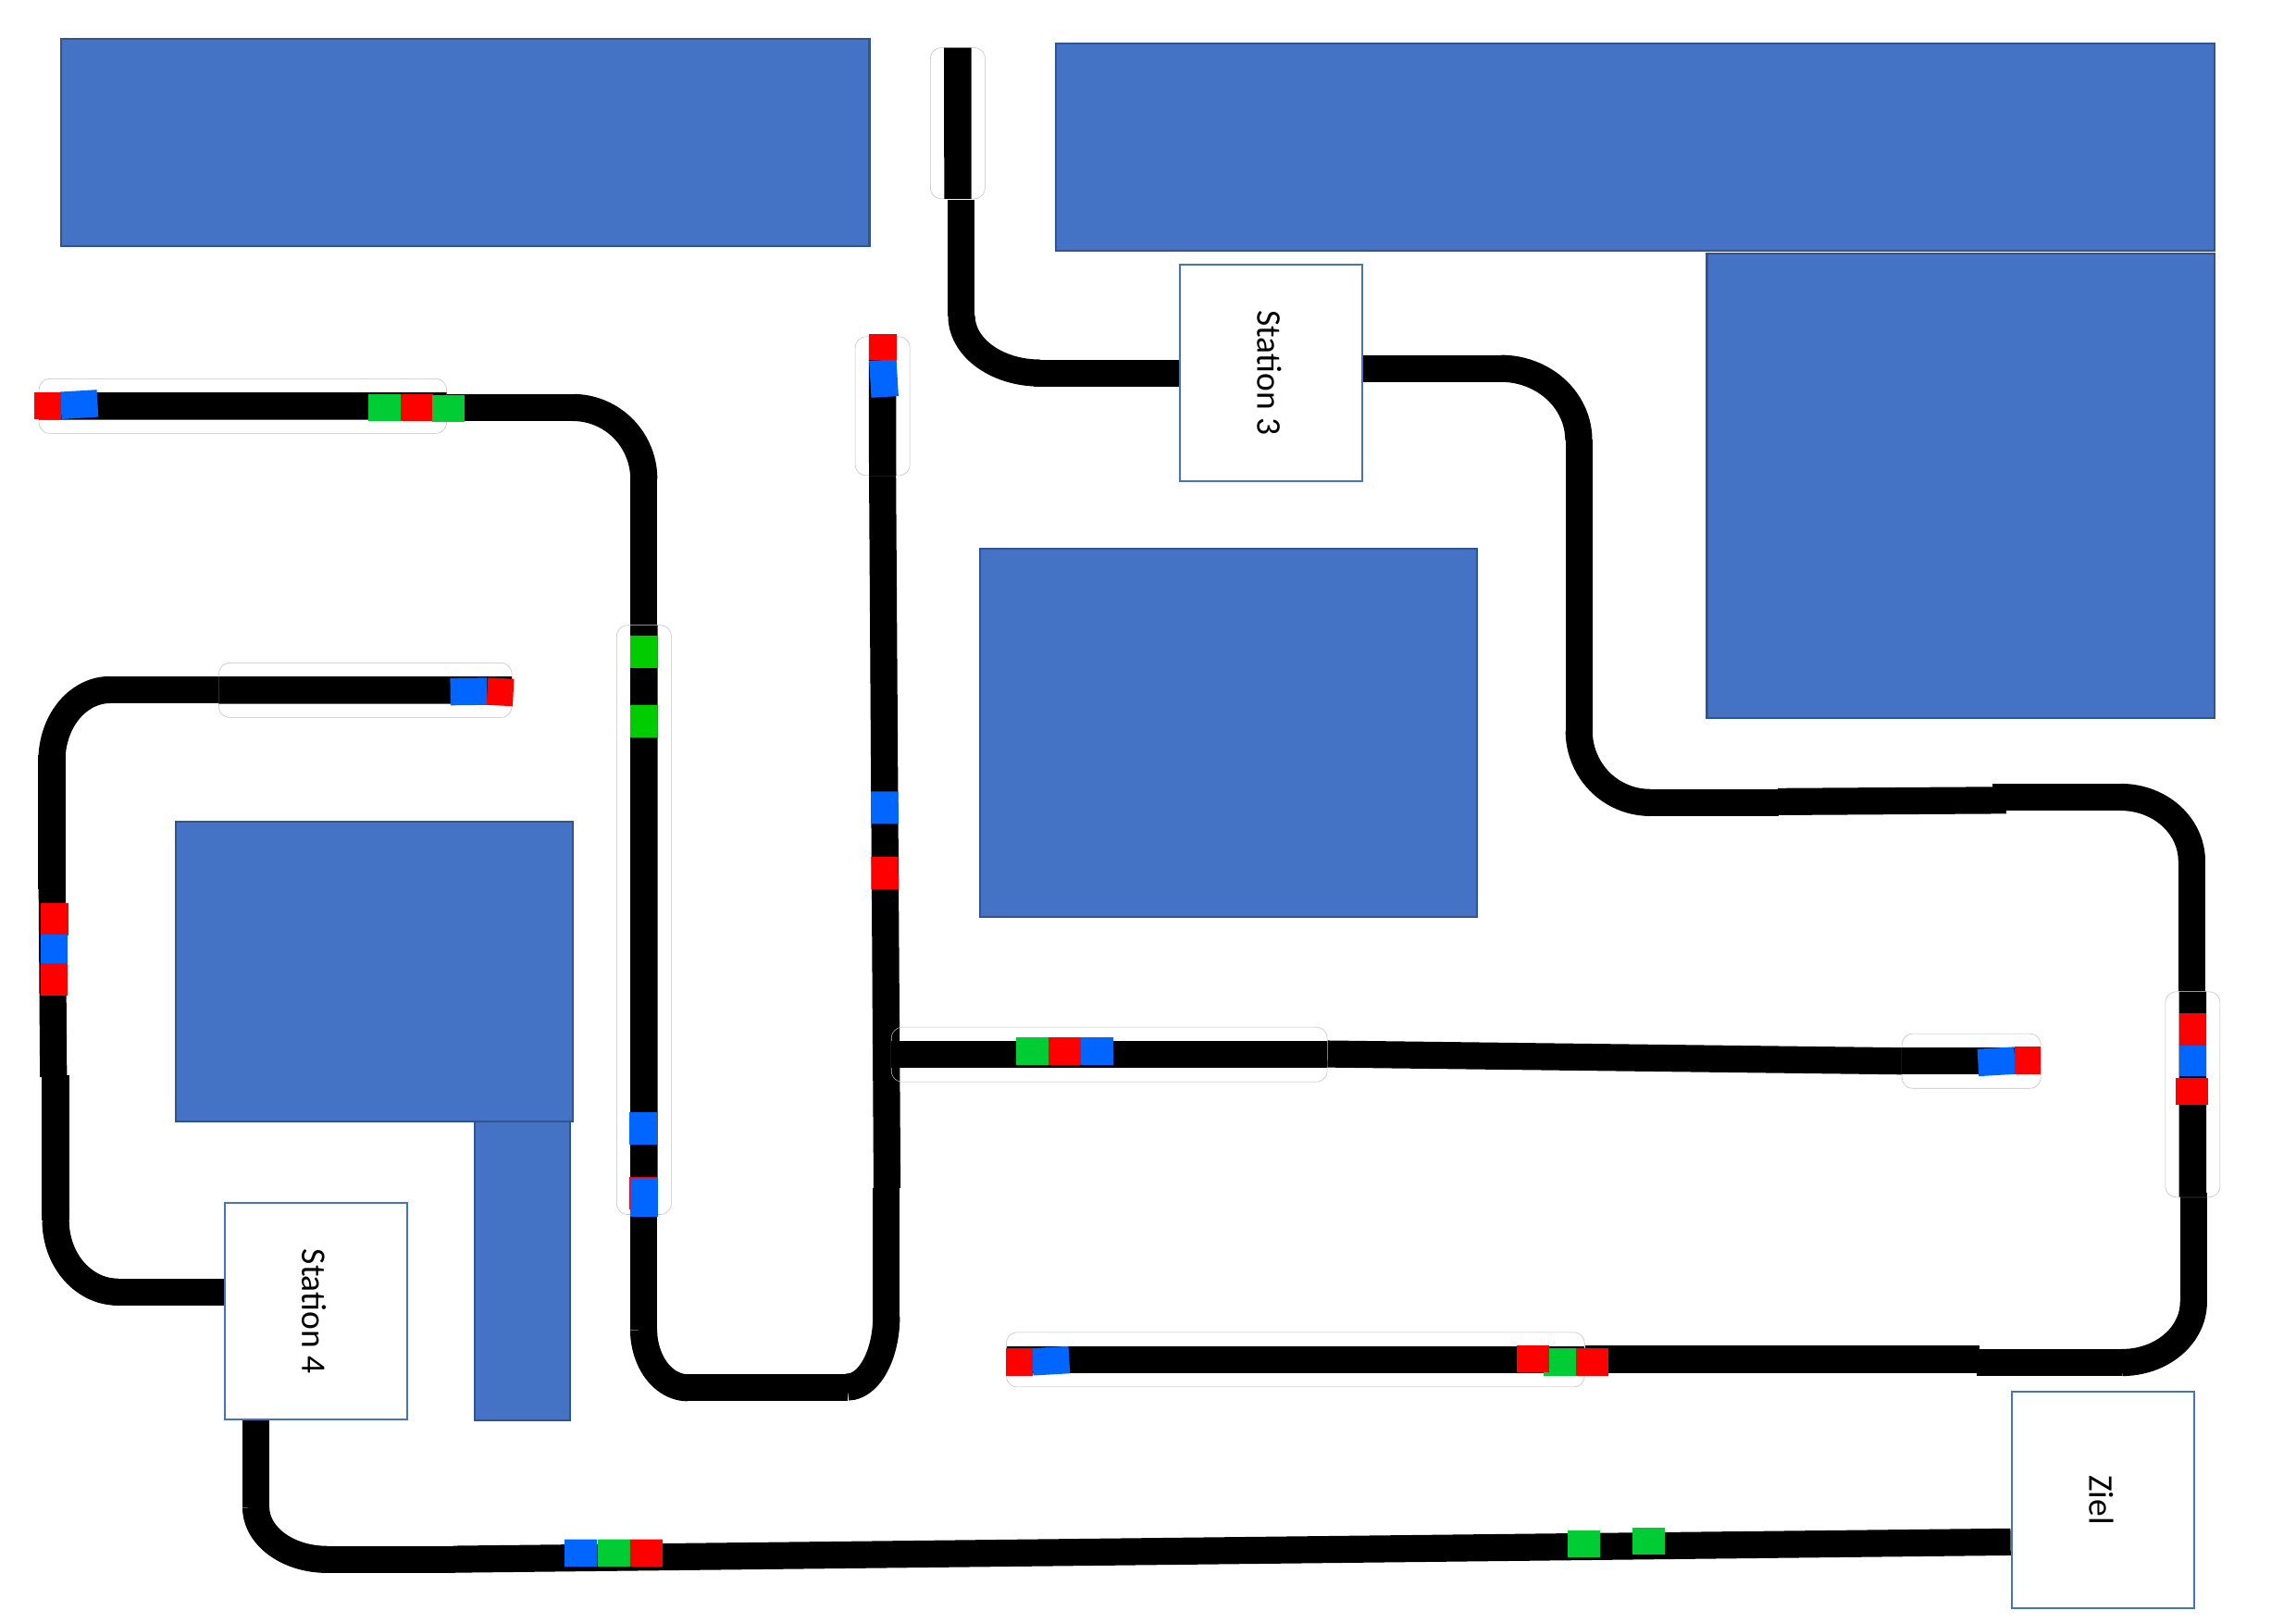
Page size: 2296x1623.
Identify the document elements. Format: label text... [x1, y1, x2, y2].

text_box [444, 407, 644, 626]
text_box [40, 700, 240, 878]
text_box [456, 1542, 2011, 1560]
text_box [1978, 1059, 2042, 1063]
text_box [34, 403, 98, 406]
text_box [2000, 1169, 2170, 1387]
text_box Ziel [2011, 1391, 2195, 1609]
text_box Station 3 [1179, 264, 1363, 482]
text_box [979, 548, 1478, 918]
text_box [643, 1211, 768, 1388]
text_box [961, 200, 1183, 374]
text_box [882, 95, 1034, 151]
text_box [882, 948, 887, 1189]
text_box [2090, 1067, 2296, 1122]
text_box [1992, 797, 2192, 991]
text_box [891, 1027, 1328, 1083]
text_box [1579, 585, 1779, 803]
text_box [1055, 43, 2215, 252]
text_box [1902, 1034, 2042, 1089]
text_box [474, 1121, 571, 1421]
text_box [813, 378, 952, 434]
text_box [882, 841, 887, 892]
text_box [218, 663, 513, 718]
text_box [39, 378, 447, 434]
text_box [1328, 1054, 1902, 1061]
text_box Station 4 [224, 1202, 408, 1420]
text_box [1006, 1332, 1585, 1387]
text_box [349, 892, 939, 948]
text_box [450, 690, 514, 694]
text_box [882, 472, 887, 840]
text_box [60, 38, 871, 247]
text_box [175, 821, 574, 1122]
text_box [1359, 368, 1580, 586]
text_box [768, 1228, 927, 1347]
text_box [55, 1074, 230, 1293]
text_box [255, 1400, 456, 1560]
text_box [1706, 253, 2215, 719]
